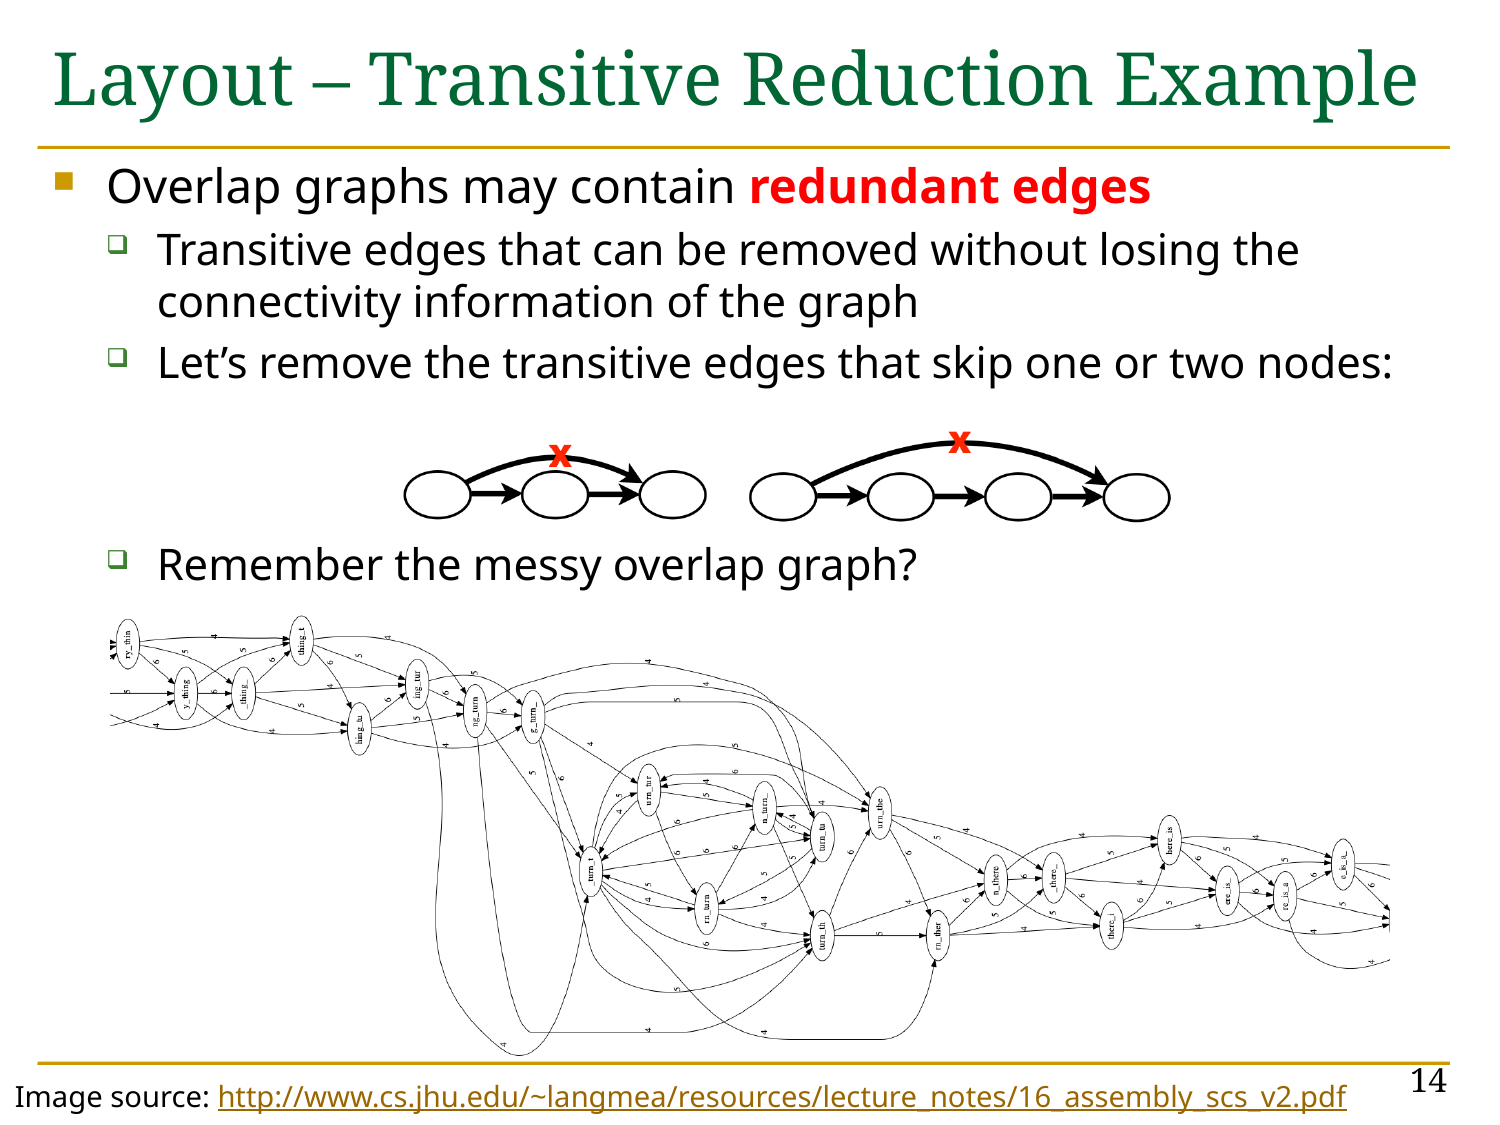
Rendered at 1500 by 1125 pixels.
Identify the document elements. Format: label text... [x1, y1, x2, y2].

text_box Image source: http://www.cs.jhu.edu/~langmea/resources/lecture_notes/16_assembly_scs_v2.pdf [0, 1070, 1353, 1125]
picture [109, 608, 1390, 1061]
list Overlap graphs may contain redundant edges Transitive edges that can be removed without losing the connectivity information of the graph Let’s remove the transitive edges that skip one or two nodes: Remember the messy overlap graph? [37, 149, 1448, 634]
slide_number 14 [1111, 1036, 1462, 1112]
picture [395, 420, 1176, 534]
title Layout – Transitive Reduction Example [37, 24, 1450, 148]
